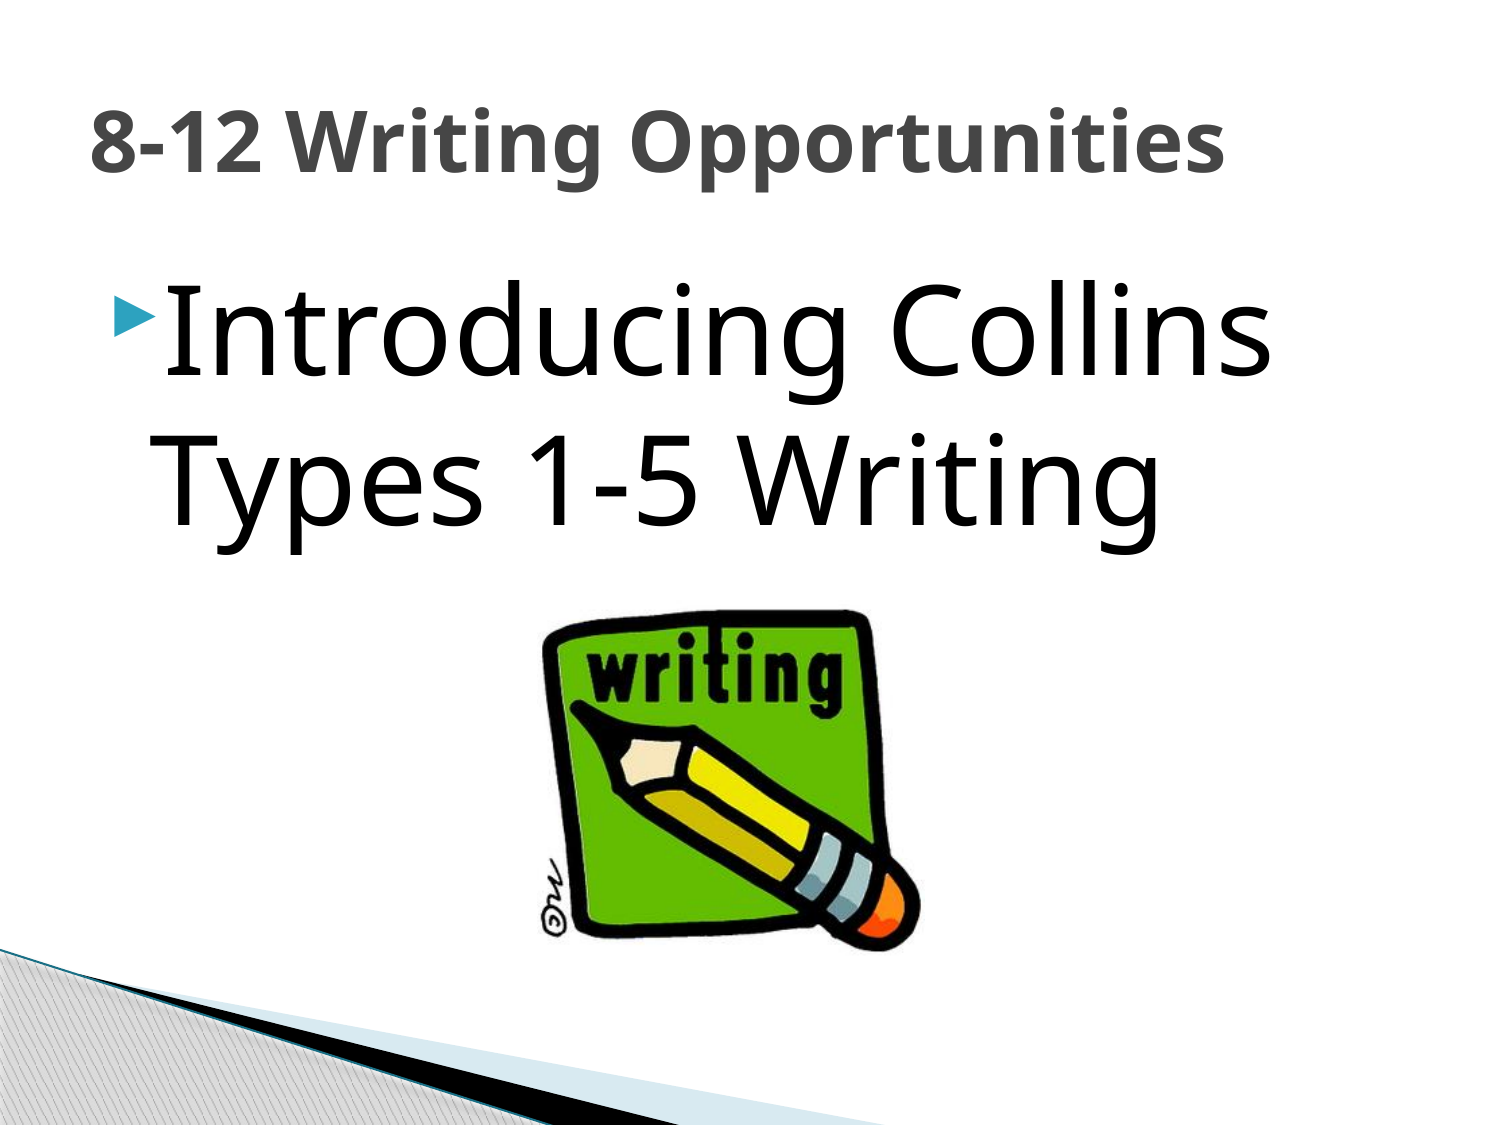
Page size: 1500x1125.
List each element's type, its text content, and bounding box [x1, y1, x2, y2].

title 8-12 Writing Opportunities [75, 45, 1425, 233]
picture [537, 599, 926, 957]
list Introducing Collins Types 1-5 Writing [75, 243, 1425, 986]
